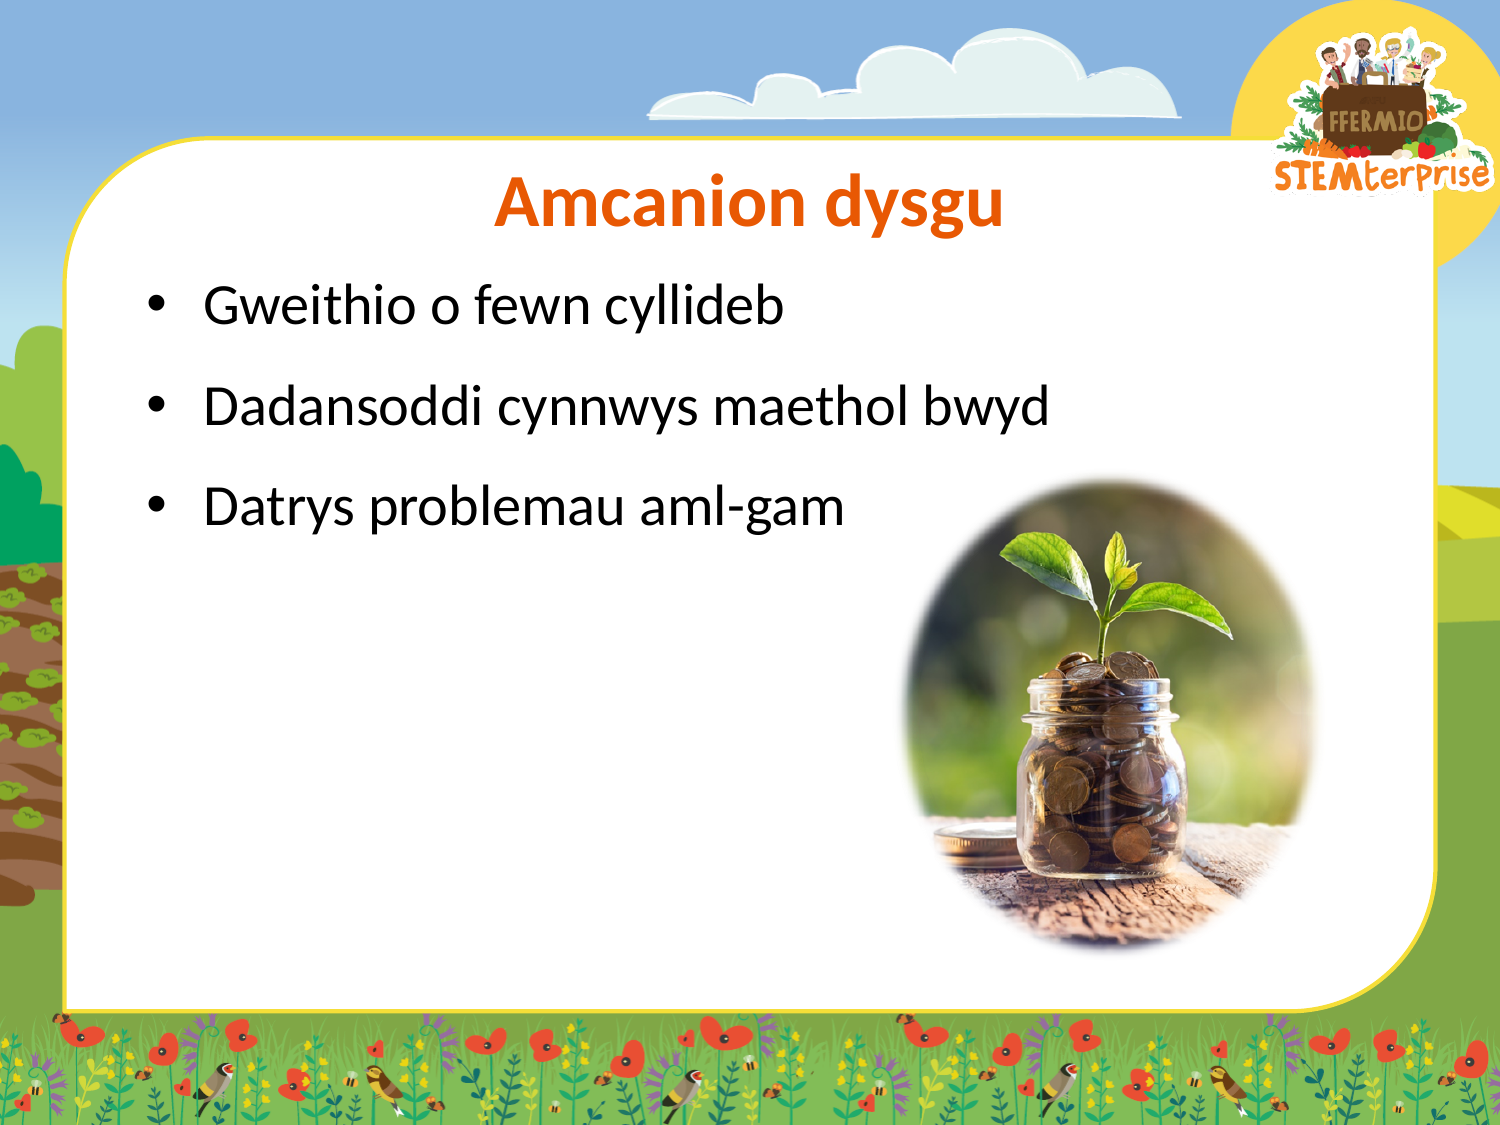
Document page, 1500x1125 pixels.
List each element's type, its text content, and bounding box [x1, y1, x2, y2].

picture [0, 0, 1500, 1125]
title Amcanion dysgu [218, 137, 1282, 256]
list Gweithio o fewn cyllideb Dadansoddi cynnwys maethol bwyd Datrys problemau aml-gam [129, 267, 1371, 988]
